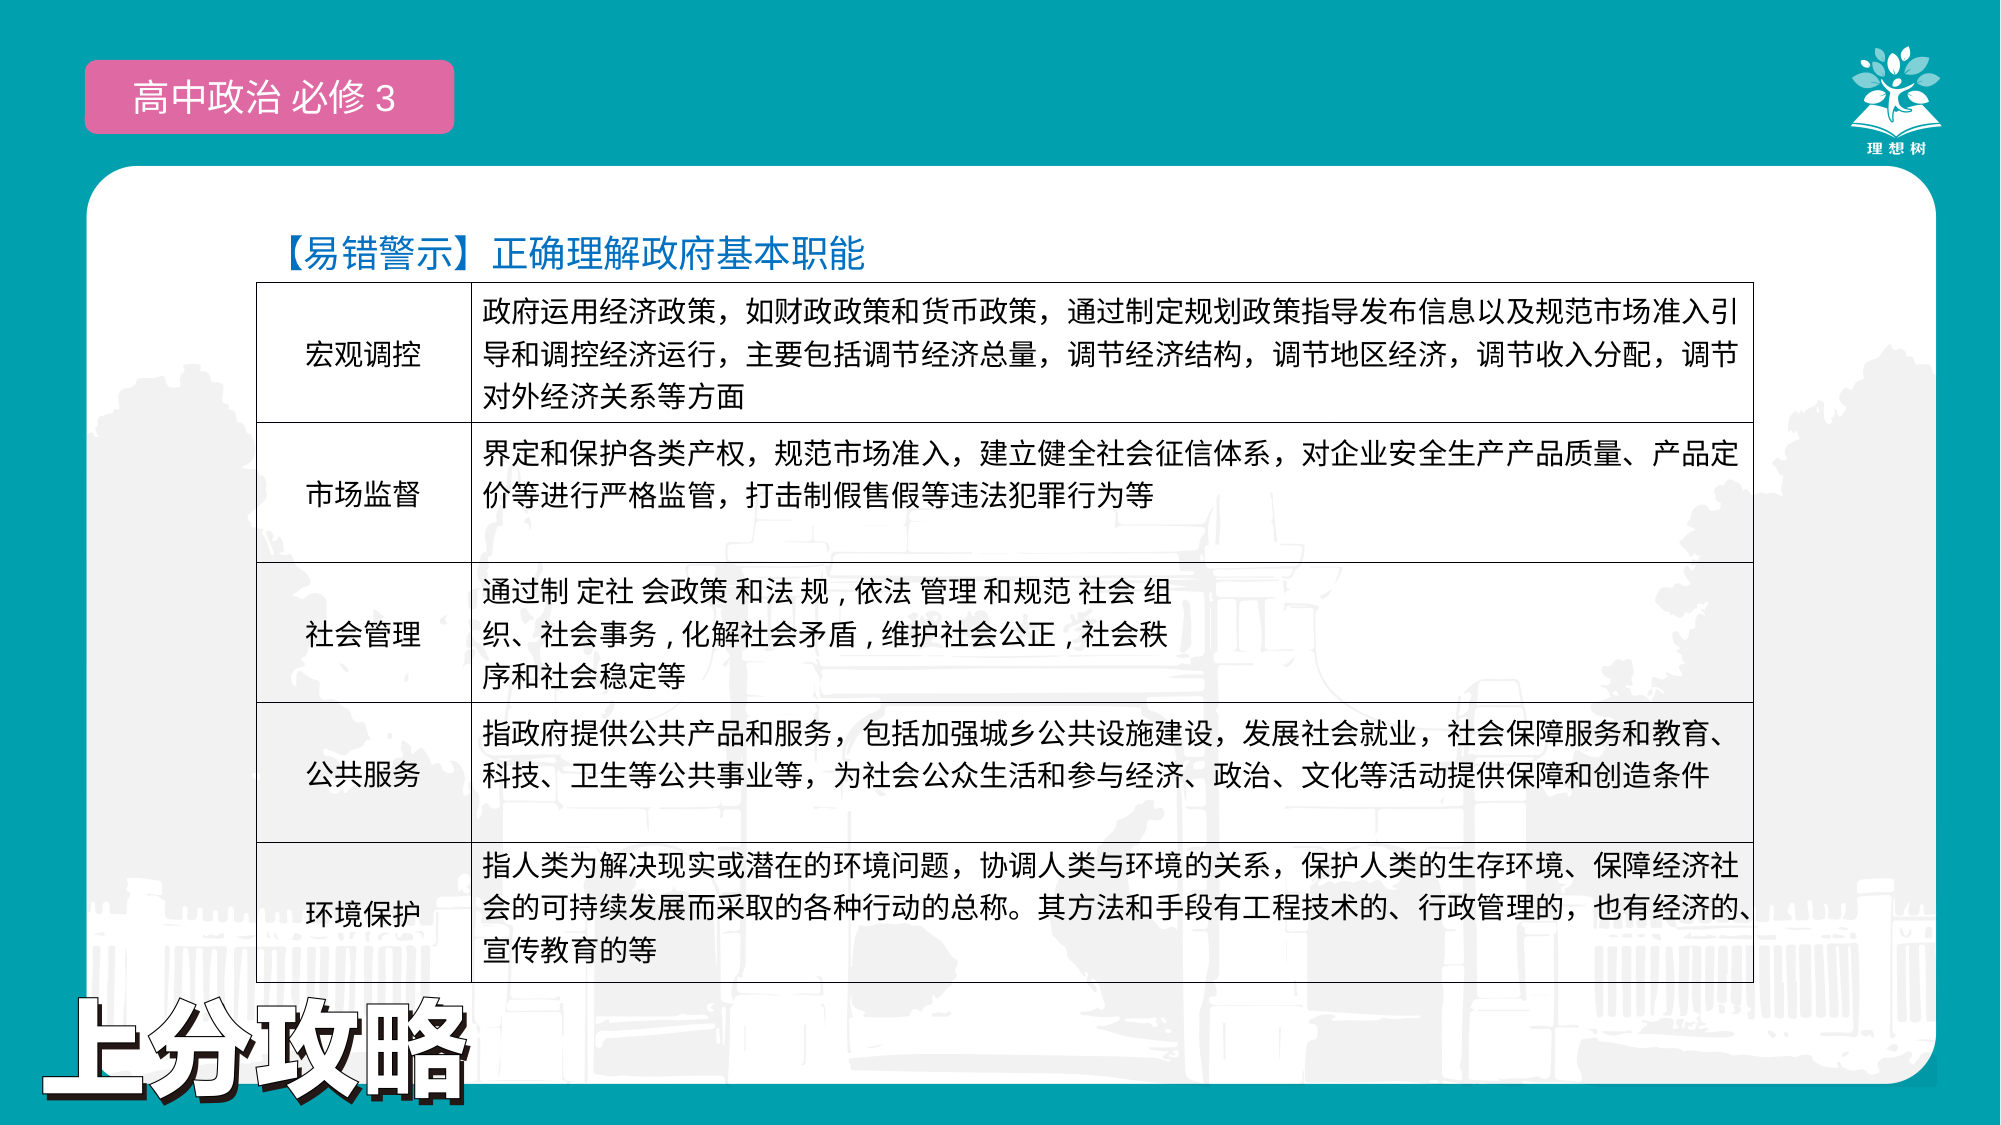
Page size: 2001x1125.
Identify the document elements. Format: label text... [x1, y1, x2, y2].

table_header 宏观调控 [257, 283, 471, 422]
table_cell 通过制 定社 会政策 和法 规,依法 管理 和规范 社会 组 织、社会事务,化解社会矛盾,维护社会公正,社会秩 序和社会稳定等 [472, 563, 1753, 702]
table_cell 界定和保护各类产权，规范市场准入，建立健全社会征信体系，对企业安全生产产品质量、产品定价等进行严格监管，打击制假售假等违法犯罪行为等 [472, 423, 1753, 562]
table_cell 公共服务 [257, 703, 471, 842]
table_cell 社会管理 [257, 563, 471, 702]
table_header 政府运用经济政策，如财政政策和货币政策，通过制定规划政策指导发布信息以及规范市场准入引导和调控经济运行，主要包括调节经济总量，调节经济结构，调节地区经济，调节收入分配，调节对外经济关系等方面 [472, 283, 1753, 422]
table_cell 指人类为解决现实或潜在的环境问题，协调人类与环境的关系，保护人类的生存环境、保障经济社会的可持续发展而采取的各种行动的总称。其方法和手段有工程技术的、行政管理的，也有经济的、宣传教育的等 [472, 843, 1753, 982]
table_cell 指政府提供公共产品和服务，包括加强城乡公共设施建设，发展社会就业，社会保障服务和教育、科技、卫生等公共事业等，为社会公众生活和参与经济、政治、文化等活动提供保障和创造条件 [472, 703, 1753, 842]
text_box 高中政治 必修3 [83, 58, 456, 135]
picture [0, 0, 2001, 1125]
table_cell 环境保护 [257, 843, 471, 982]
table_cell 市场监督 [257, 423, 471, 562]
text_box 【易错警示】正确理解政府基本职能 [251, 222, 1749, 282]
